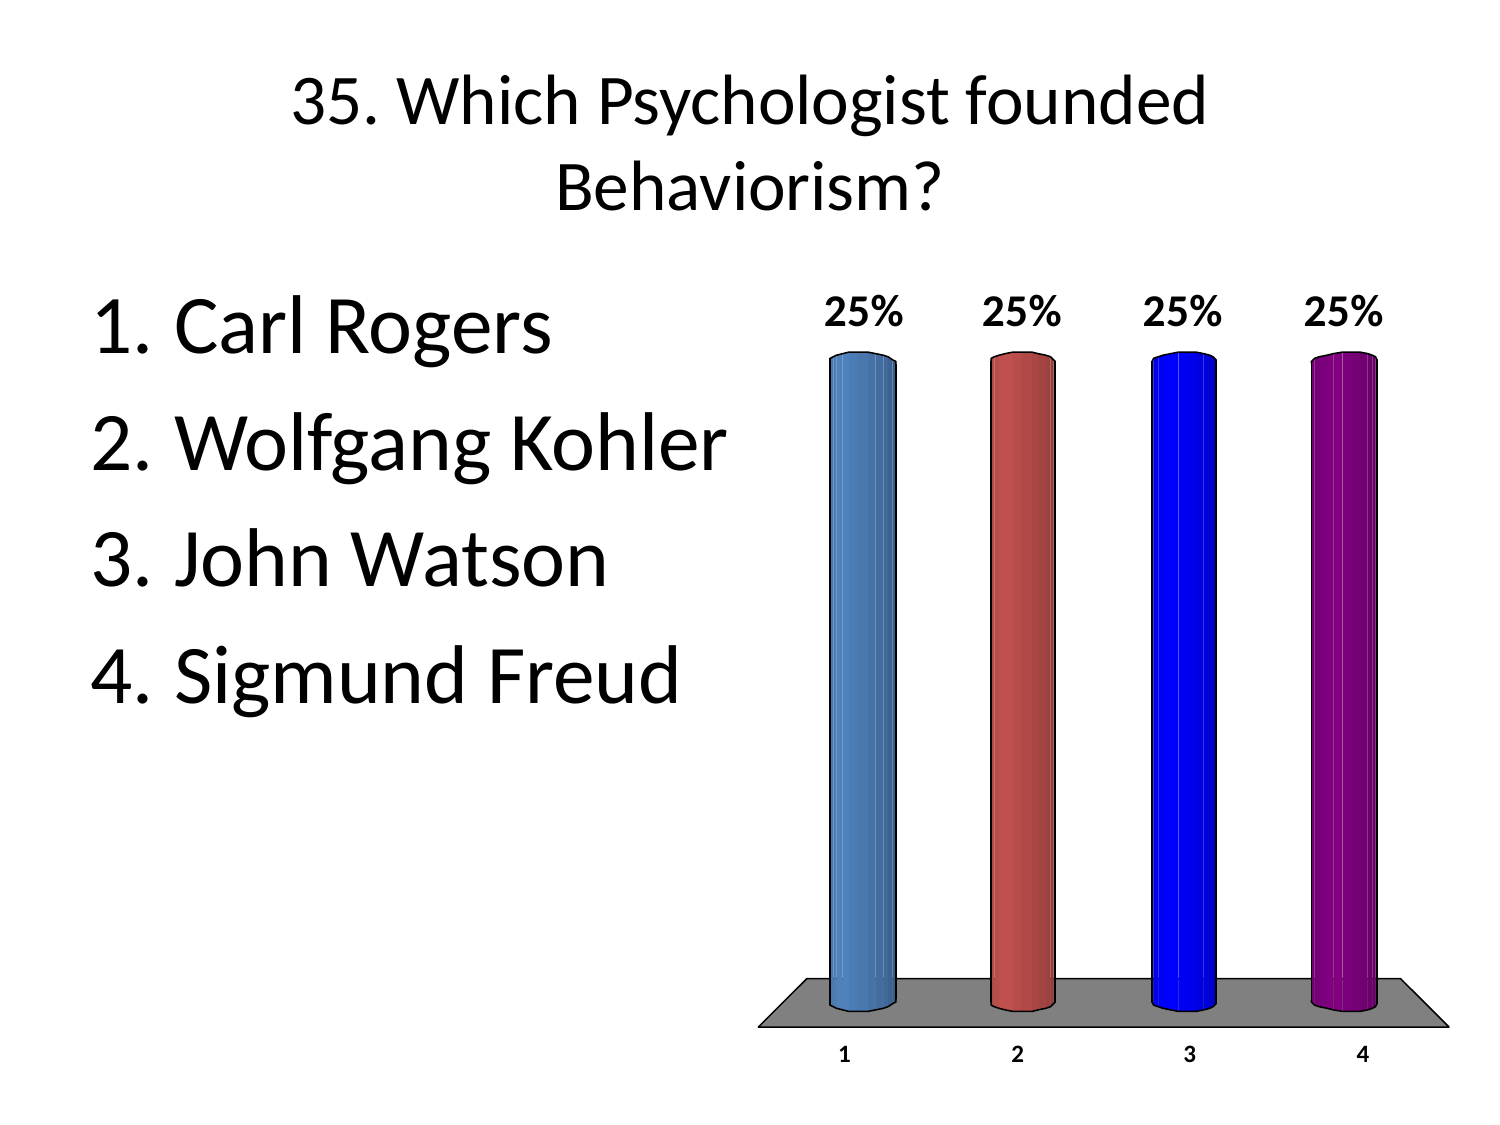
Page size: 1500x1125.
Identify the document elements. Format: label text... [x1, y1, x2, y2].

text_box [739, 270, 1490, 1115]
title 35. Which Psychologist founded Behaviorism? [75, 45, 1425, 233]
list Carl Rogers Wolfgang Kohler John Watson Sigmund Freud [75, 262, 750, 1005]
